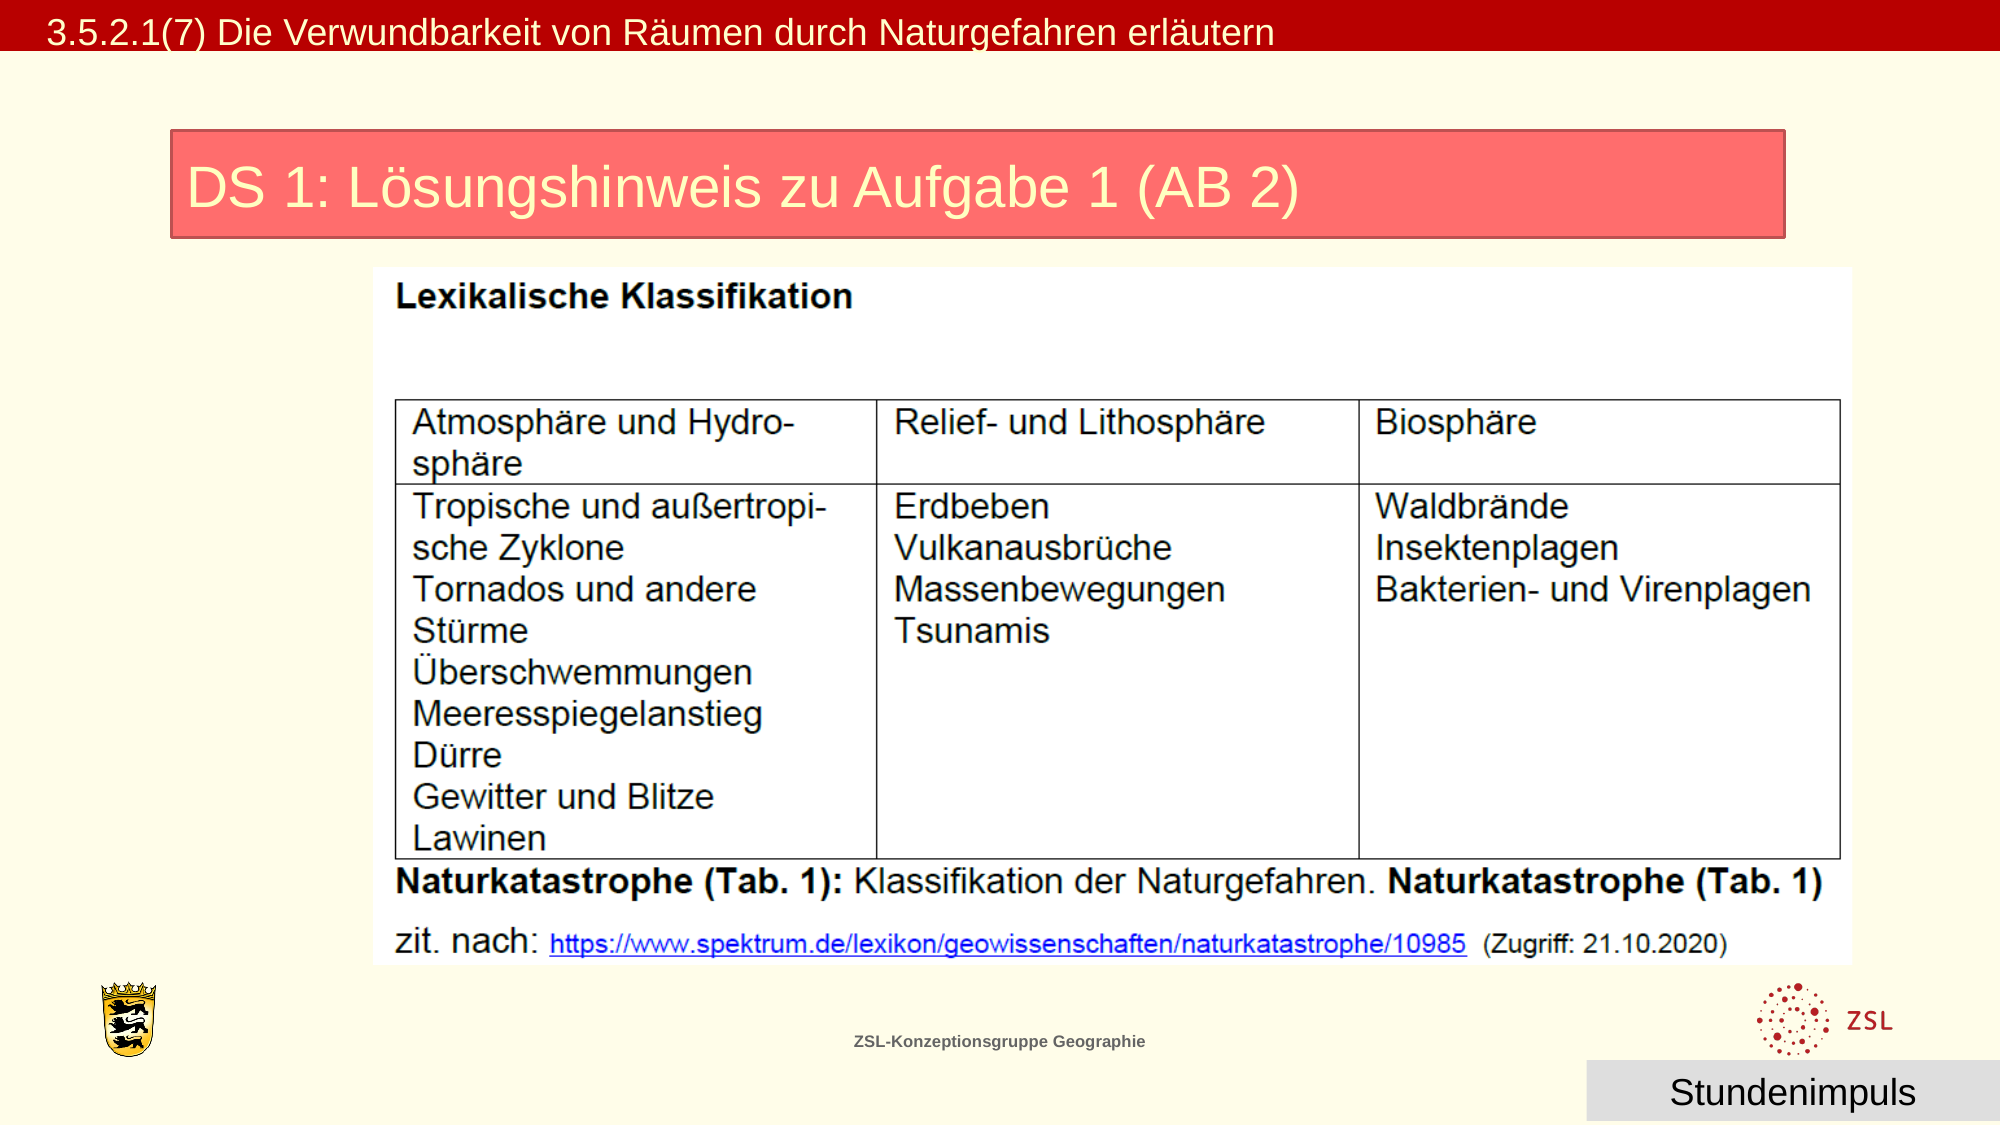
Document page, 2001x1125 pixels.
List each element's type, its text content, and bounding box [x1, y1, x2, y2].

footer ZSL-Konzeptionsgruppe Geographie [704, 1023, 1296, 1083]
text_box 3.5.2.1(7) Die Verwundbarkeit von Räumen durch Naturgefahren erläutern [31, 0, 1355, 61]
picture [372, 266, 1853, 965]
text_box DS 1: Lösungshinweis zu Aufgabe 1 (AB 2) [171, 130, 1785, 238]
picture [99, 979, 158, 1059]
text_box Stundenimpuls [1586, 1060, 2000, 1121]
